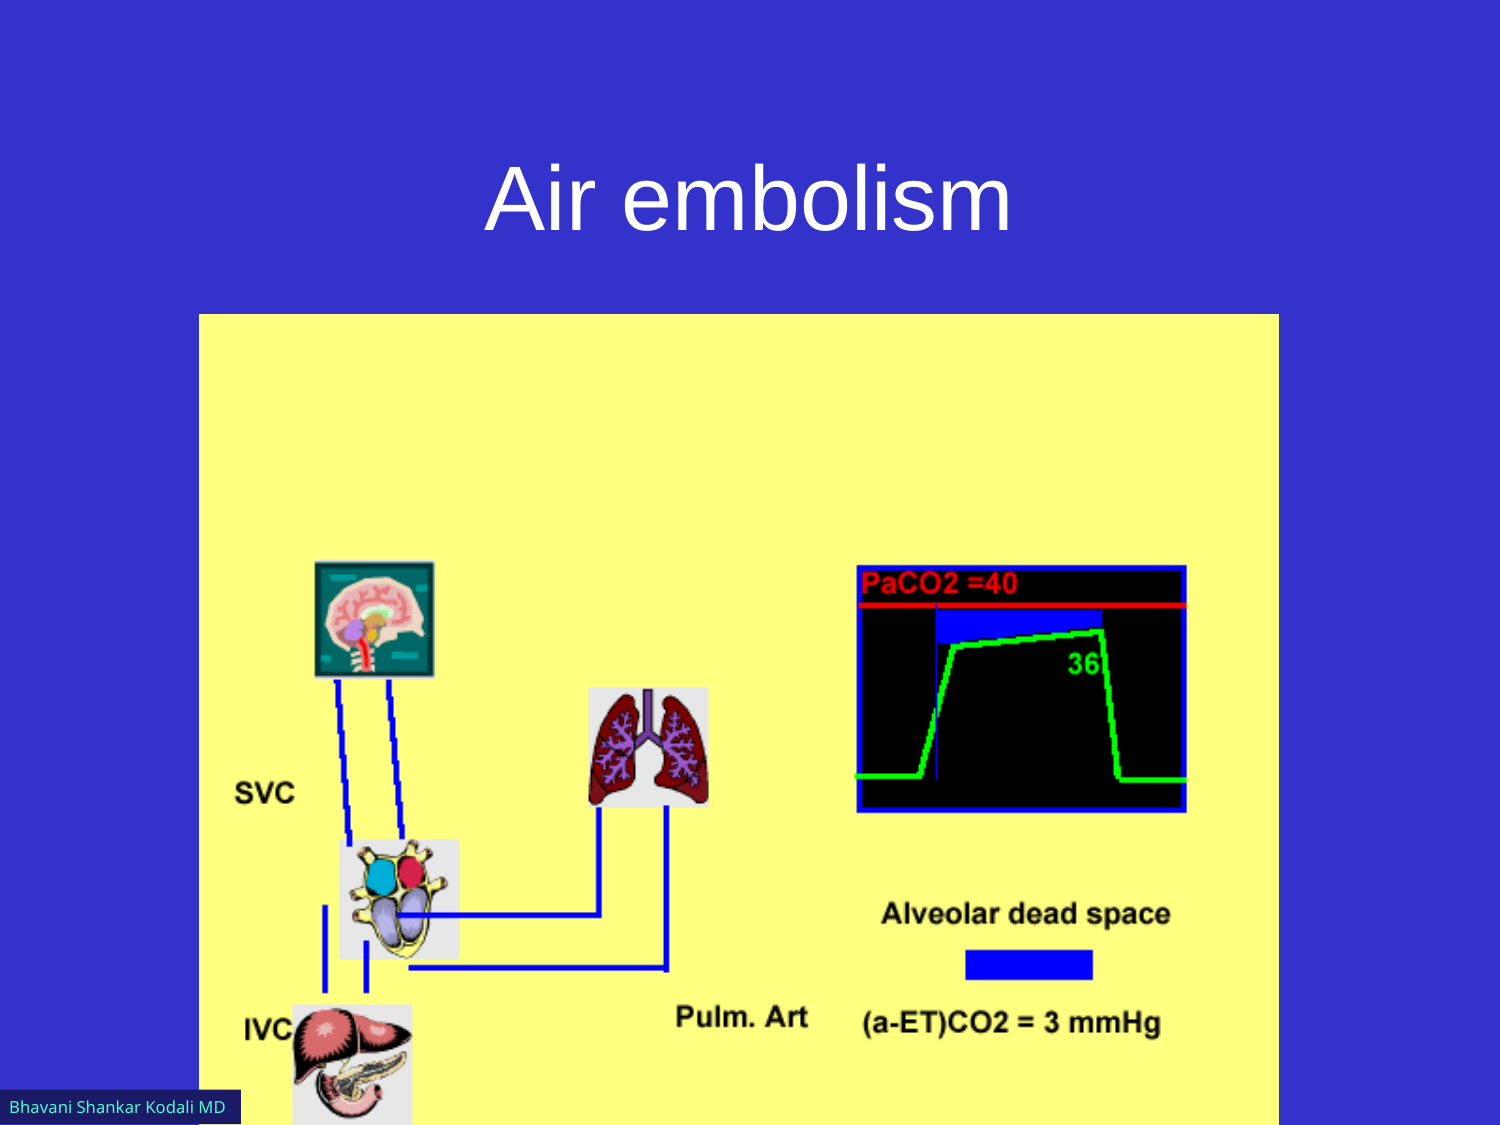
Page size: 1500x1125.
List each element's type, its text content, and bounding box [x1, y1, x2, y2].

text_box Bhavani Shankar Kodali MD [0, 1089, 193, 1125]
picture [198, 314, 1280, 1125]
title Air embolism [112, 99, 1388, 288]
